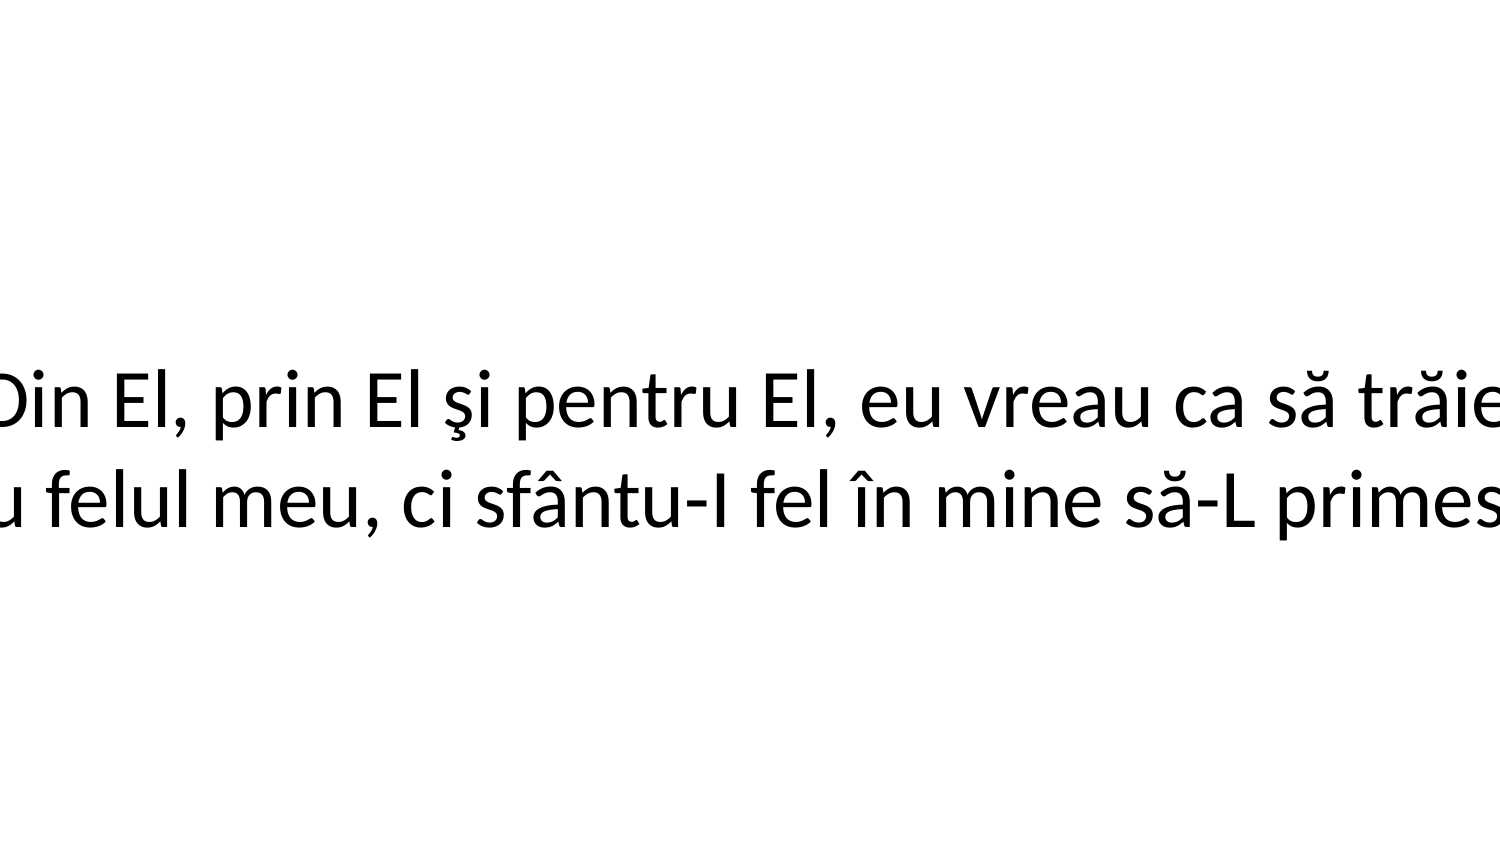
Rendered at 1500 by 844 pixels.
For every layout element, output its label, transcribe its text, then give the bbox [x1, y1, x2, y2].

text_box 1. Din El, prin El şi pentru El, eu vreau ca să trăiesc. Nu felul meu, ci sfântu-I fel în mine să-L primesc! [0, 292, 1500, 552]
